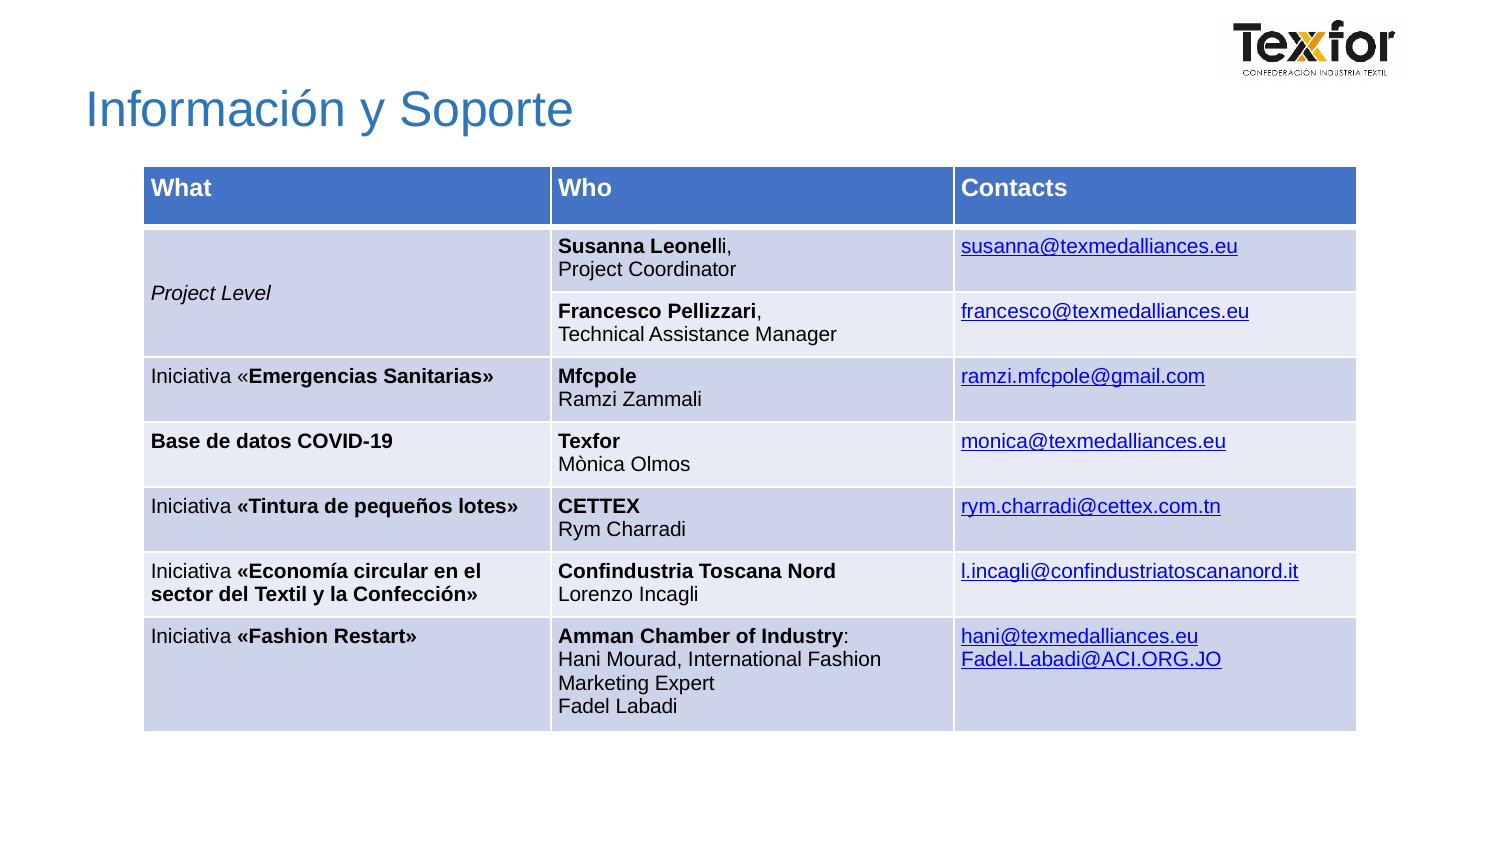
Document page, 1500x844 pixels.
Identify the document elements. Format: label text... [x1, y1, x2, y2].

table_cell Texfor Mònica Olmos [552, 423, 953, 486]
table_cell l.incagli@confindustriatoscananord.it [955, 553, 1356, 616]
table_header What [144, 167, 550, 224]
picture [1219, 16, 1410, 82]
table_cell hani@texmedalliances.eu Fadel.Labadi@ACI.ORG.JO [955, 618, 1356, 731]
table_cell ramzi.mfcpole@gmail.com [955, 358, 1356, 421]
table_cell Iniciativa «Emergencias Sanitarias» [144, 358, 550, 421]
table_cell CETTEX Rym Charradi [552, 488, 953, 551]
table_cell Iniciativa «Tintura de pequeños lotes» [144, 488, 550, 551]
table_cell Confindustria Toscana Nord Lorenzo Incagli [552, 553, 953, 616]
table_cell Base de datos COVID-19 [144, 423, 550, 486]
table_cell Project Level [144, 230, 550, 356]
table_cell rym.charradi@cettex.com.tn [955, 488, 1356, 551]
table_cell Iniciativa «Economía circular en el sector del Textil y la Confección» [144, 553, 550, 616]
table_cell susanna@texmedalliances.eu [955, 230, 1356, 291]
table_header Contacts [955, 167, 1356, 224]
table_header Who [552, 167, 953, 224]
table_cell francesco@texmedalliances.eu [955, 293, 1356, 356]
table_cell Iniciativa «Fashion Restart» [144, 618, 550, 731]
table_cell monica@texmedalliances.eu [955, 423, 1356, 486]
table_cell Mfcpole Ramzi Zammali [552, 358, 953, 421]
table_cell Amman Chamber of Industry: Hani Mourad, International Fashion Marketing Expert Fadel Labadi [552, 618, 953, 731]
table_cell Susanna Leonelli, Project Coordinator [552, 230, 953, 291]
table_cell Francesco Pellizzari, Technical Assistance Manager [552, 293, 953, 356]
text_box Información y Soporte [79, 70, 1475, 142]
